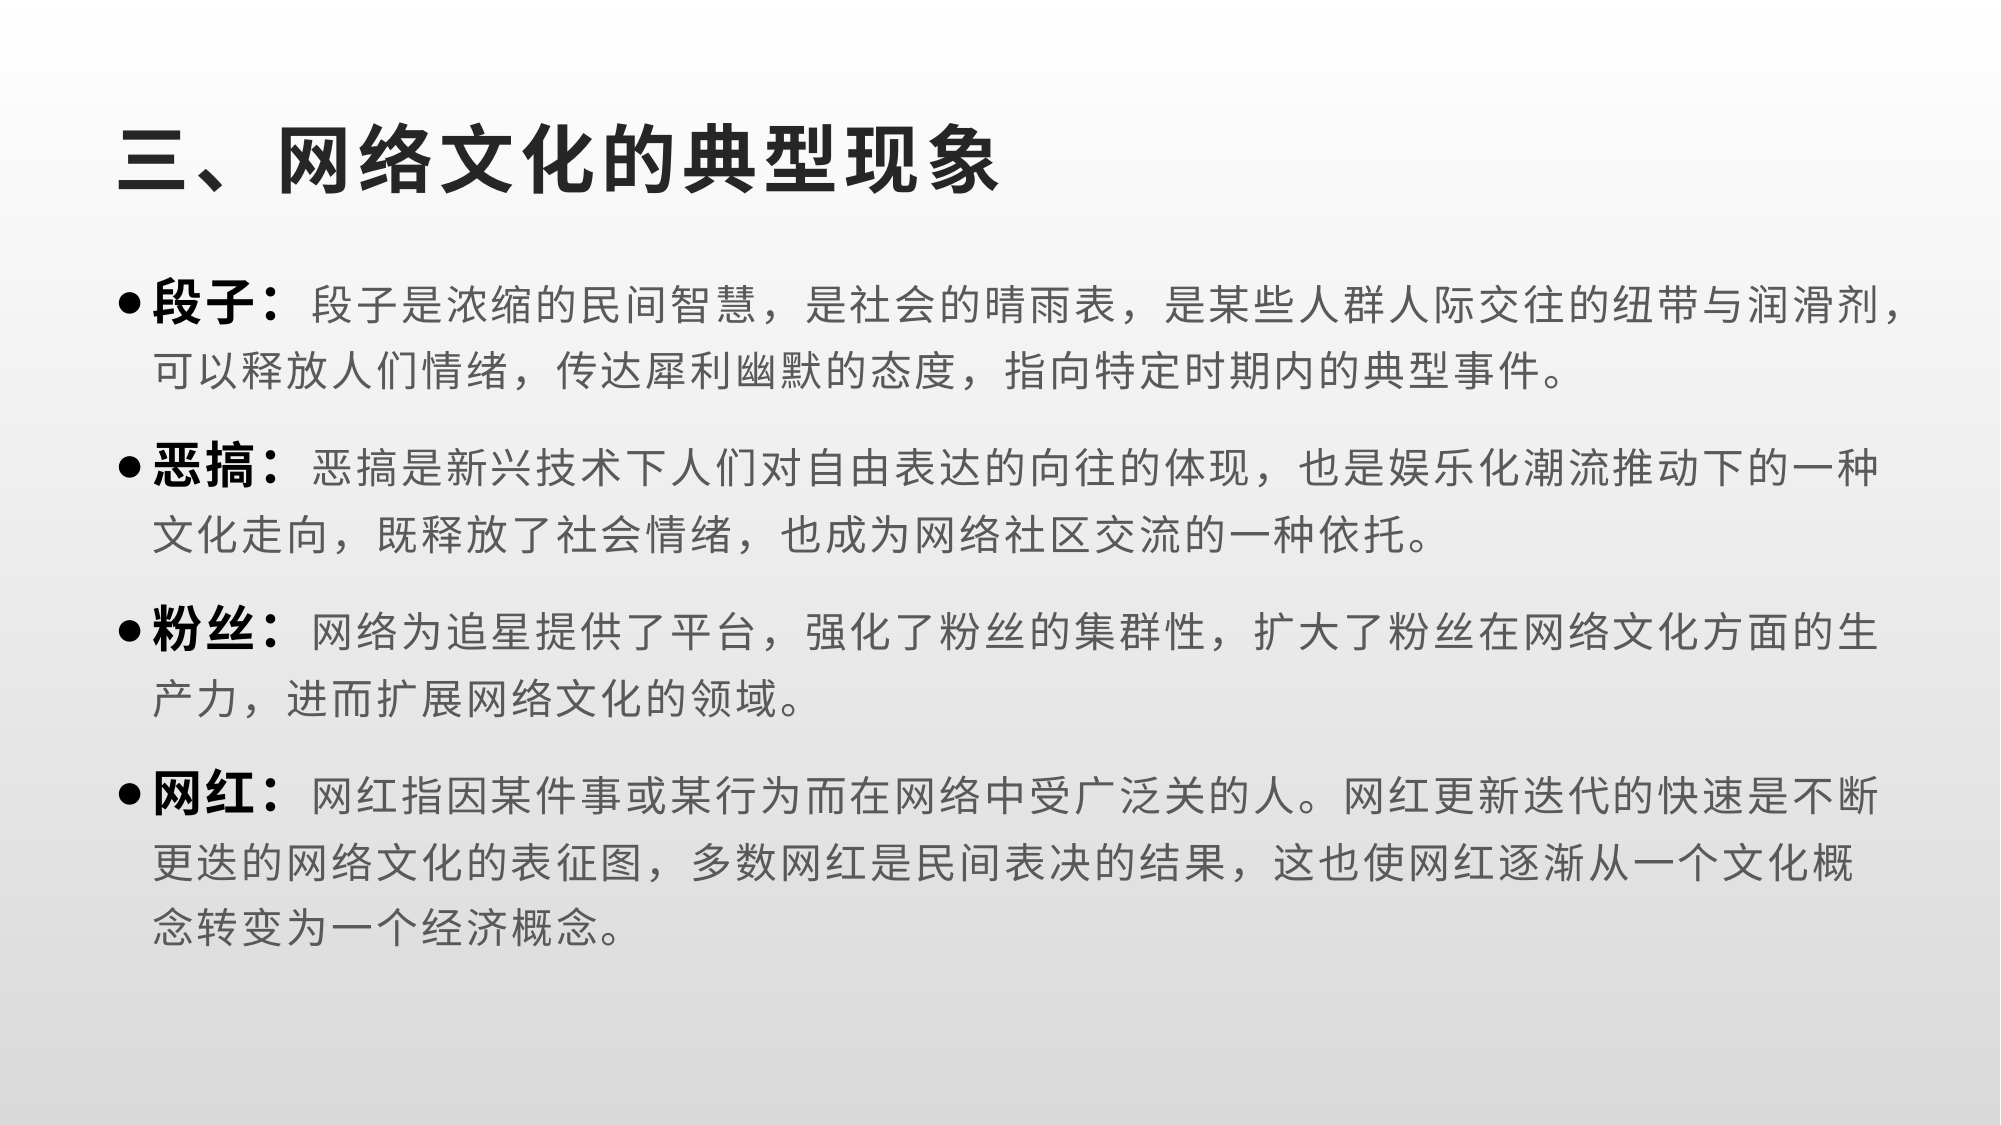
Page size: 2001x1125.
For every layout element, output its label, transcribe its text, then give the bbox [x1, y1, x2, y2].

list 段子：段子是浓缩的民间智慧，是社会的晴雨表，是某些人群人际交往的纽带与润滑剂，可以释放人们情绪，传达犀利幽默的态度，指向特定时期内的典型事件。 恶搞：恶搞是新兴技术下人们对自由表达的向往的体现，也是娱乐化潮流推动下的一种文化走向，既释放了社会情绪，也成为网络社区交流的一种依托。 粉丝：网络为追星提供了平台，强化了粉丝的集群性，扩大了粉丝在网络文化方面的生产力，进而扩展网络文化的领域。 网红：网红指因某件事或某行为而在网络中受广泛关的人。网红更新迭代的快速是不断更迭的网络文化的表征图，多数网红是民间表决的结果，这也使网红逐渐从一个文化概念转变为一个经济概念。 [99, 244, 1900, 1026]
title 三、网络文化的典型现象 [99, 99, 1900, 216]
